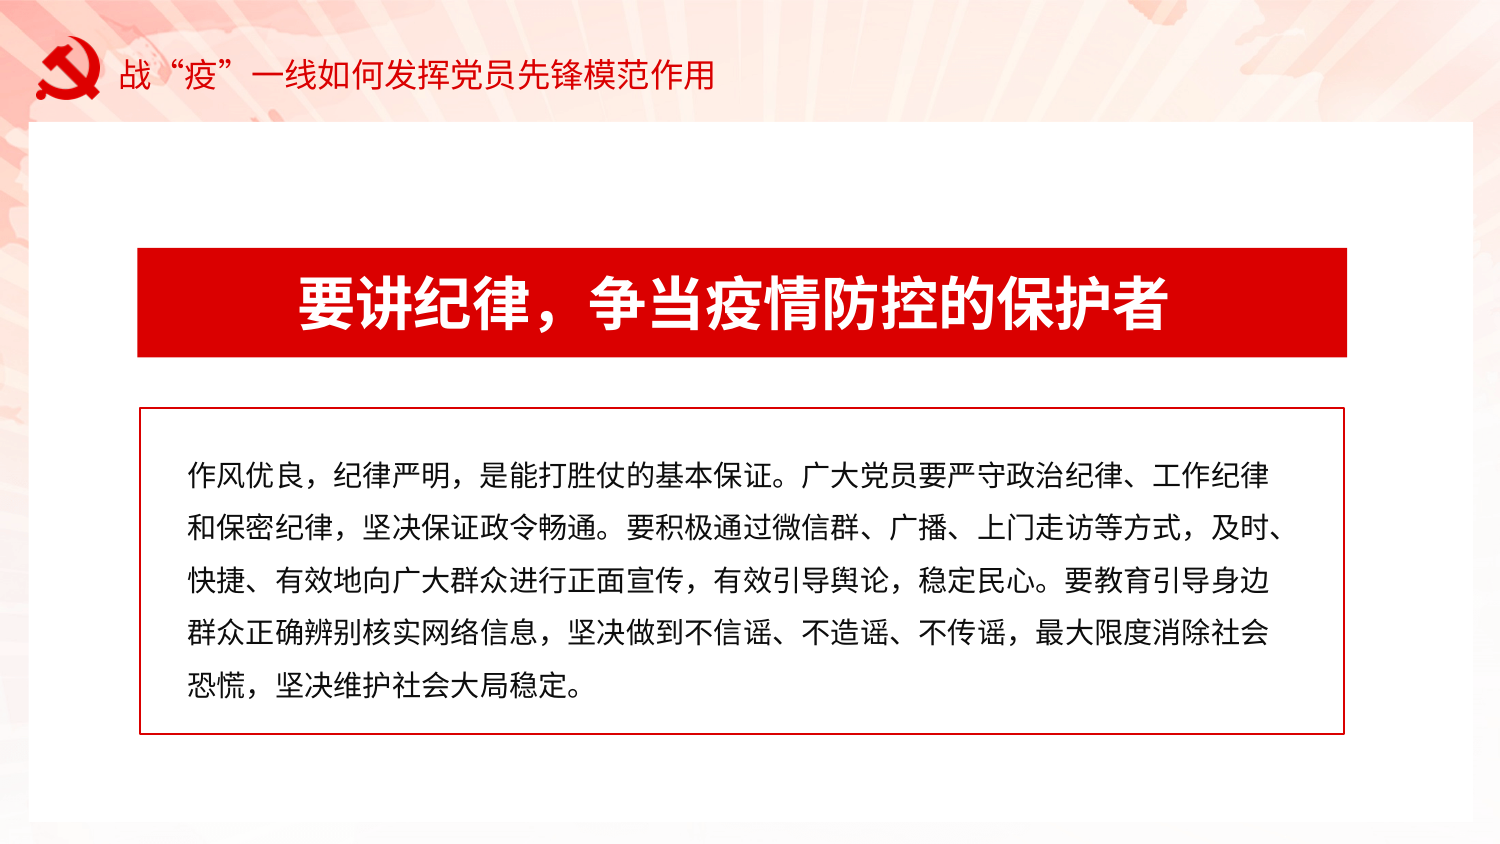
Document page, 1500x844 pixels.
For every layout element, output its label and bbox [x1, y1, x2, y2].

picture [0, 0, 1500, 844]
text_box [137, 247, 1348, 358]
text_box [140, 407, 1344, 735]
